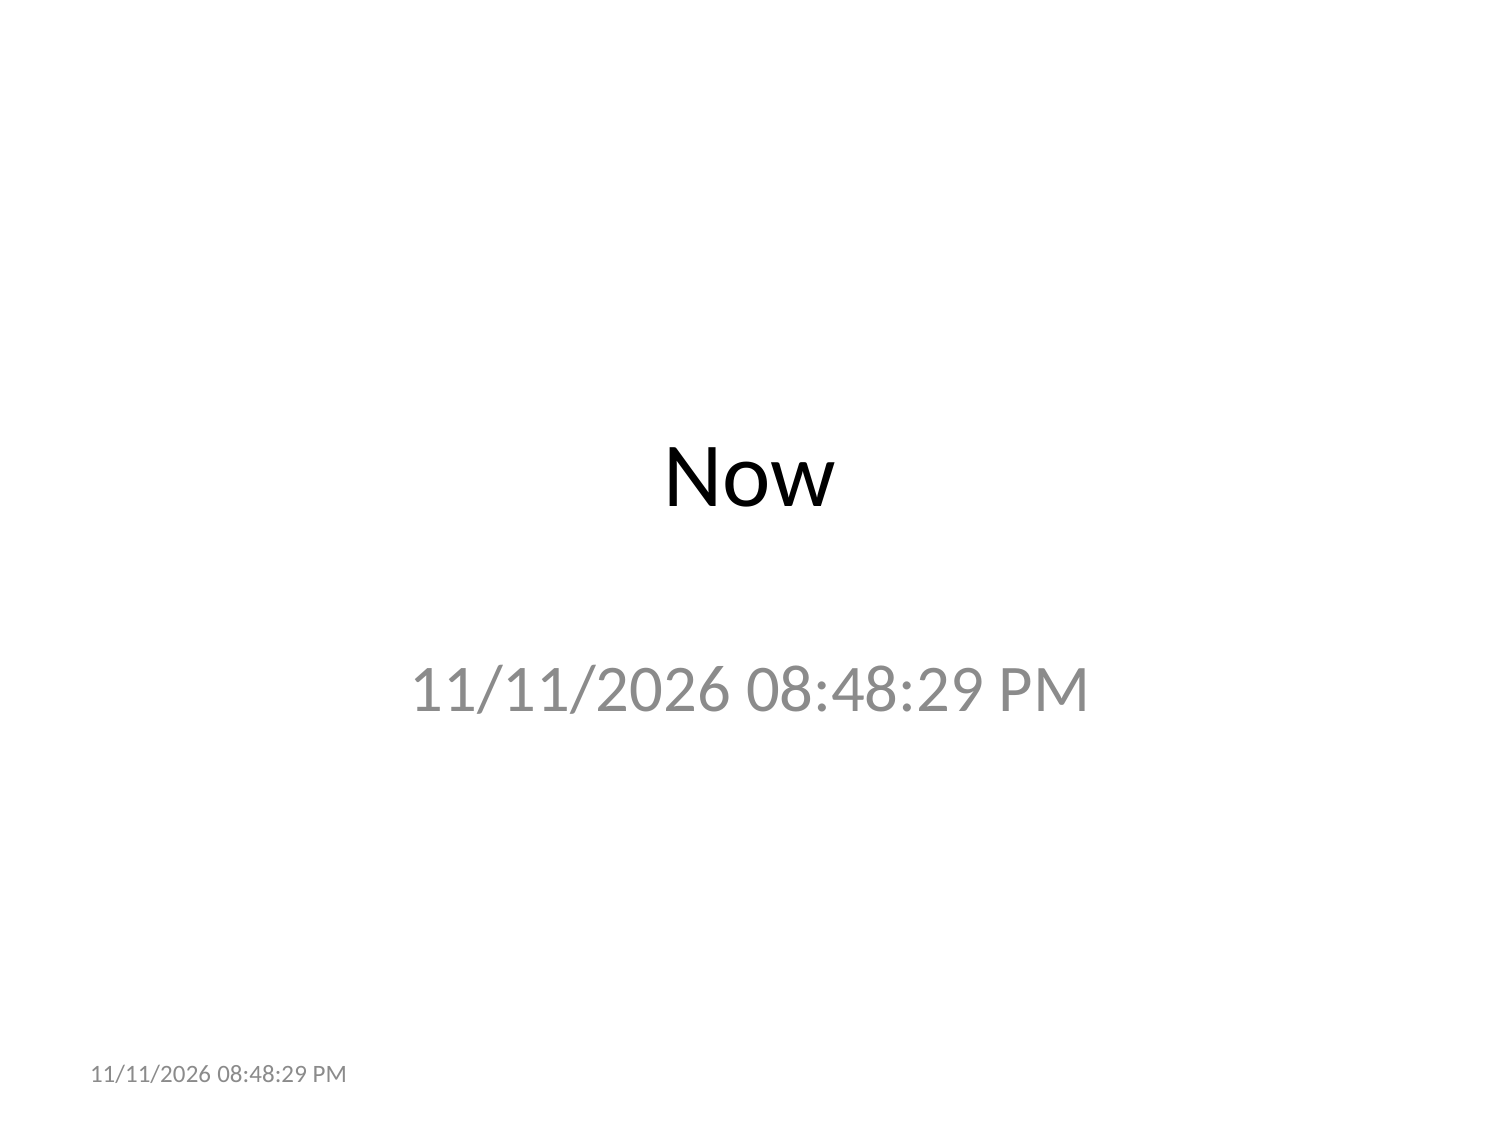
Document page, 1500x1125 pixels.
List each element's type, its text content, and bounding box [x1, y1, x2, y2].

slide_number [75, 1042, 425, 1103]
title Now [112, 349, 1388, 591]
subtitle 2011-12-19 10:20:04 AM [225, 637, 1275, 925]
